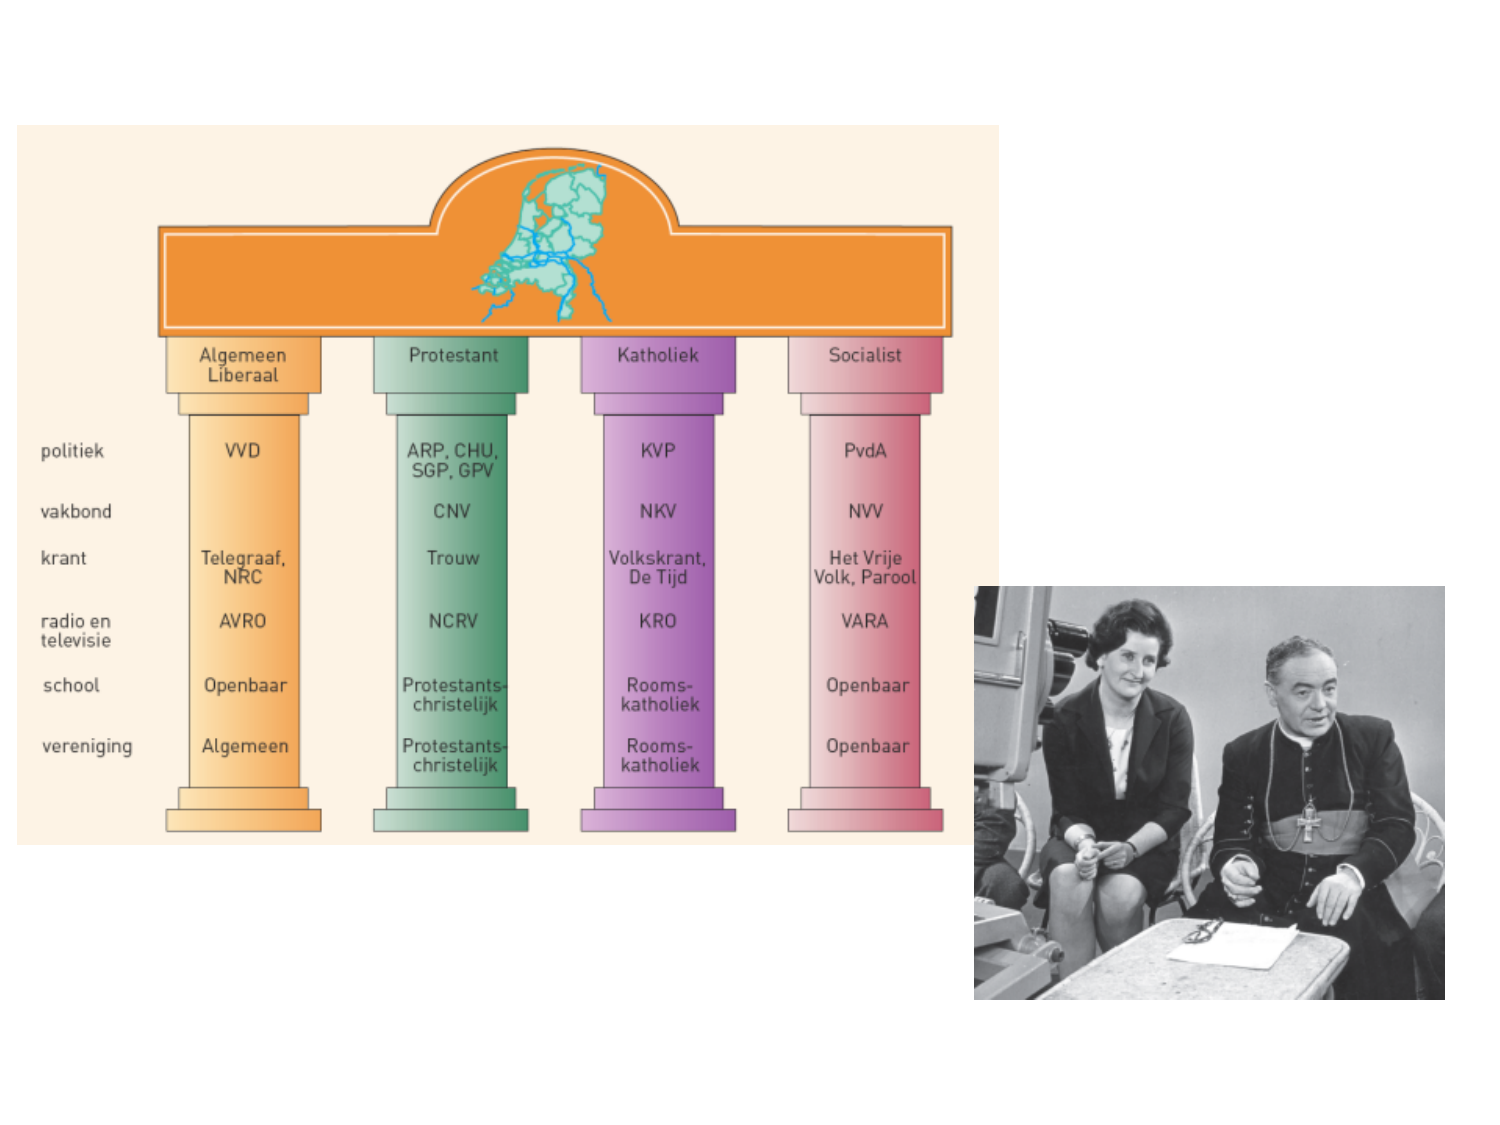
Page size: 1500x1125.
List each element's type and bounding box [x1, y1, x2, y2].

picture [974, 585, 1445, 1000]
list [17, 125, 1000, 845]
